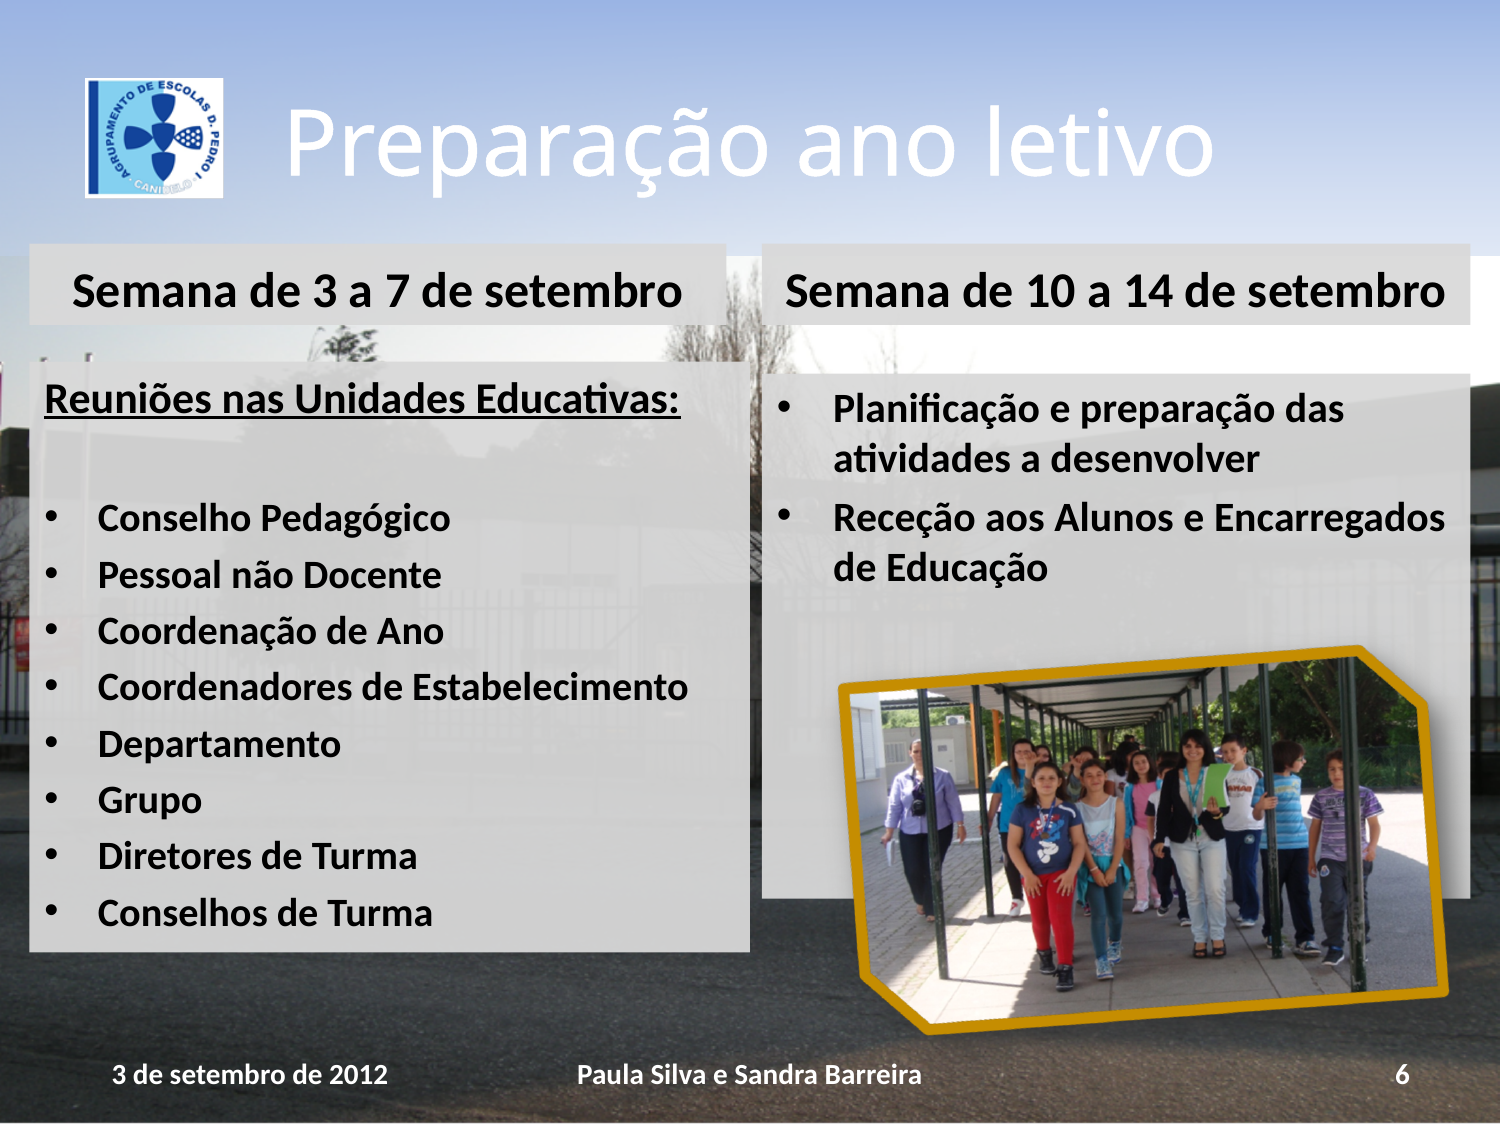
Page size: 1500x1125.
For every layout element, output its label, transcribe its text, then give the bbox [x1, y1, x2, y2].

picture [0, 256, 1500, 1125]
list Reuniões nas Unidades Educativas: Conselho Pedagógico Pessoal não Docente Coordenação de Ano Coordenadores de Estabelecimento Departamento Grupo Diretores de Turma Conselhos de Turma [29, 361, 751, 953]
list Semana de 3 a 7 de setembro [29, 243, 727, 326]
footer Paula Silva e Sandra Barreira [512, 1042, 785, 1103]
list Semana de 10 a 14 de setembro [761, 243, 1471, 326]
slide_number 3 de setembro de 2012 [75, 1042, 425, 1103]
list Planificação e preparação das atividades a desenvolver Receção aos Alunos e Encarregados de Educação [761, 373, 1471, 899]
title Preparação ano letivo [75, 45, 1425, 233]
